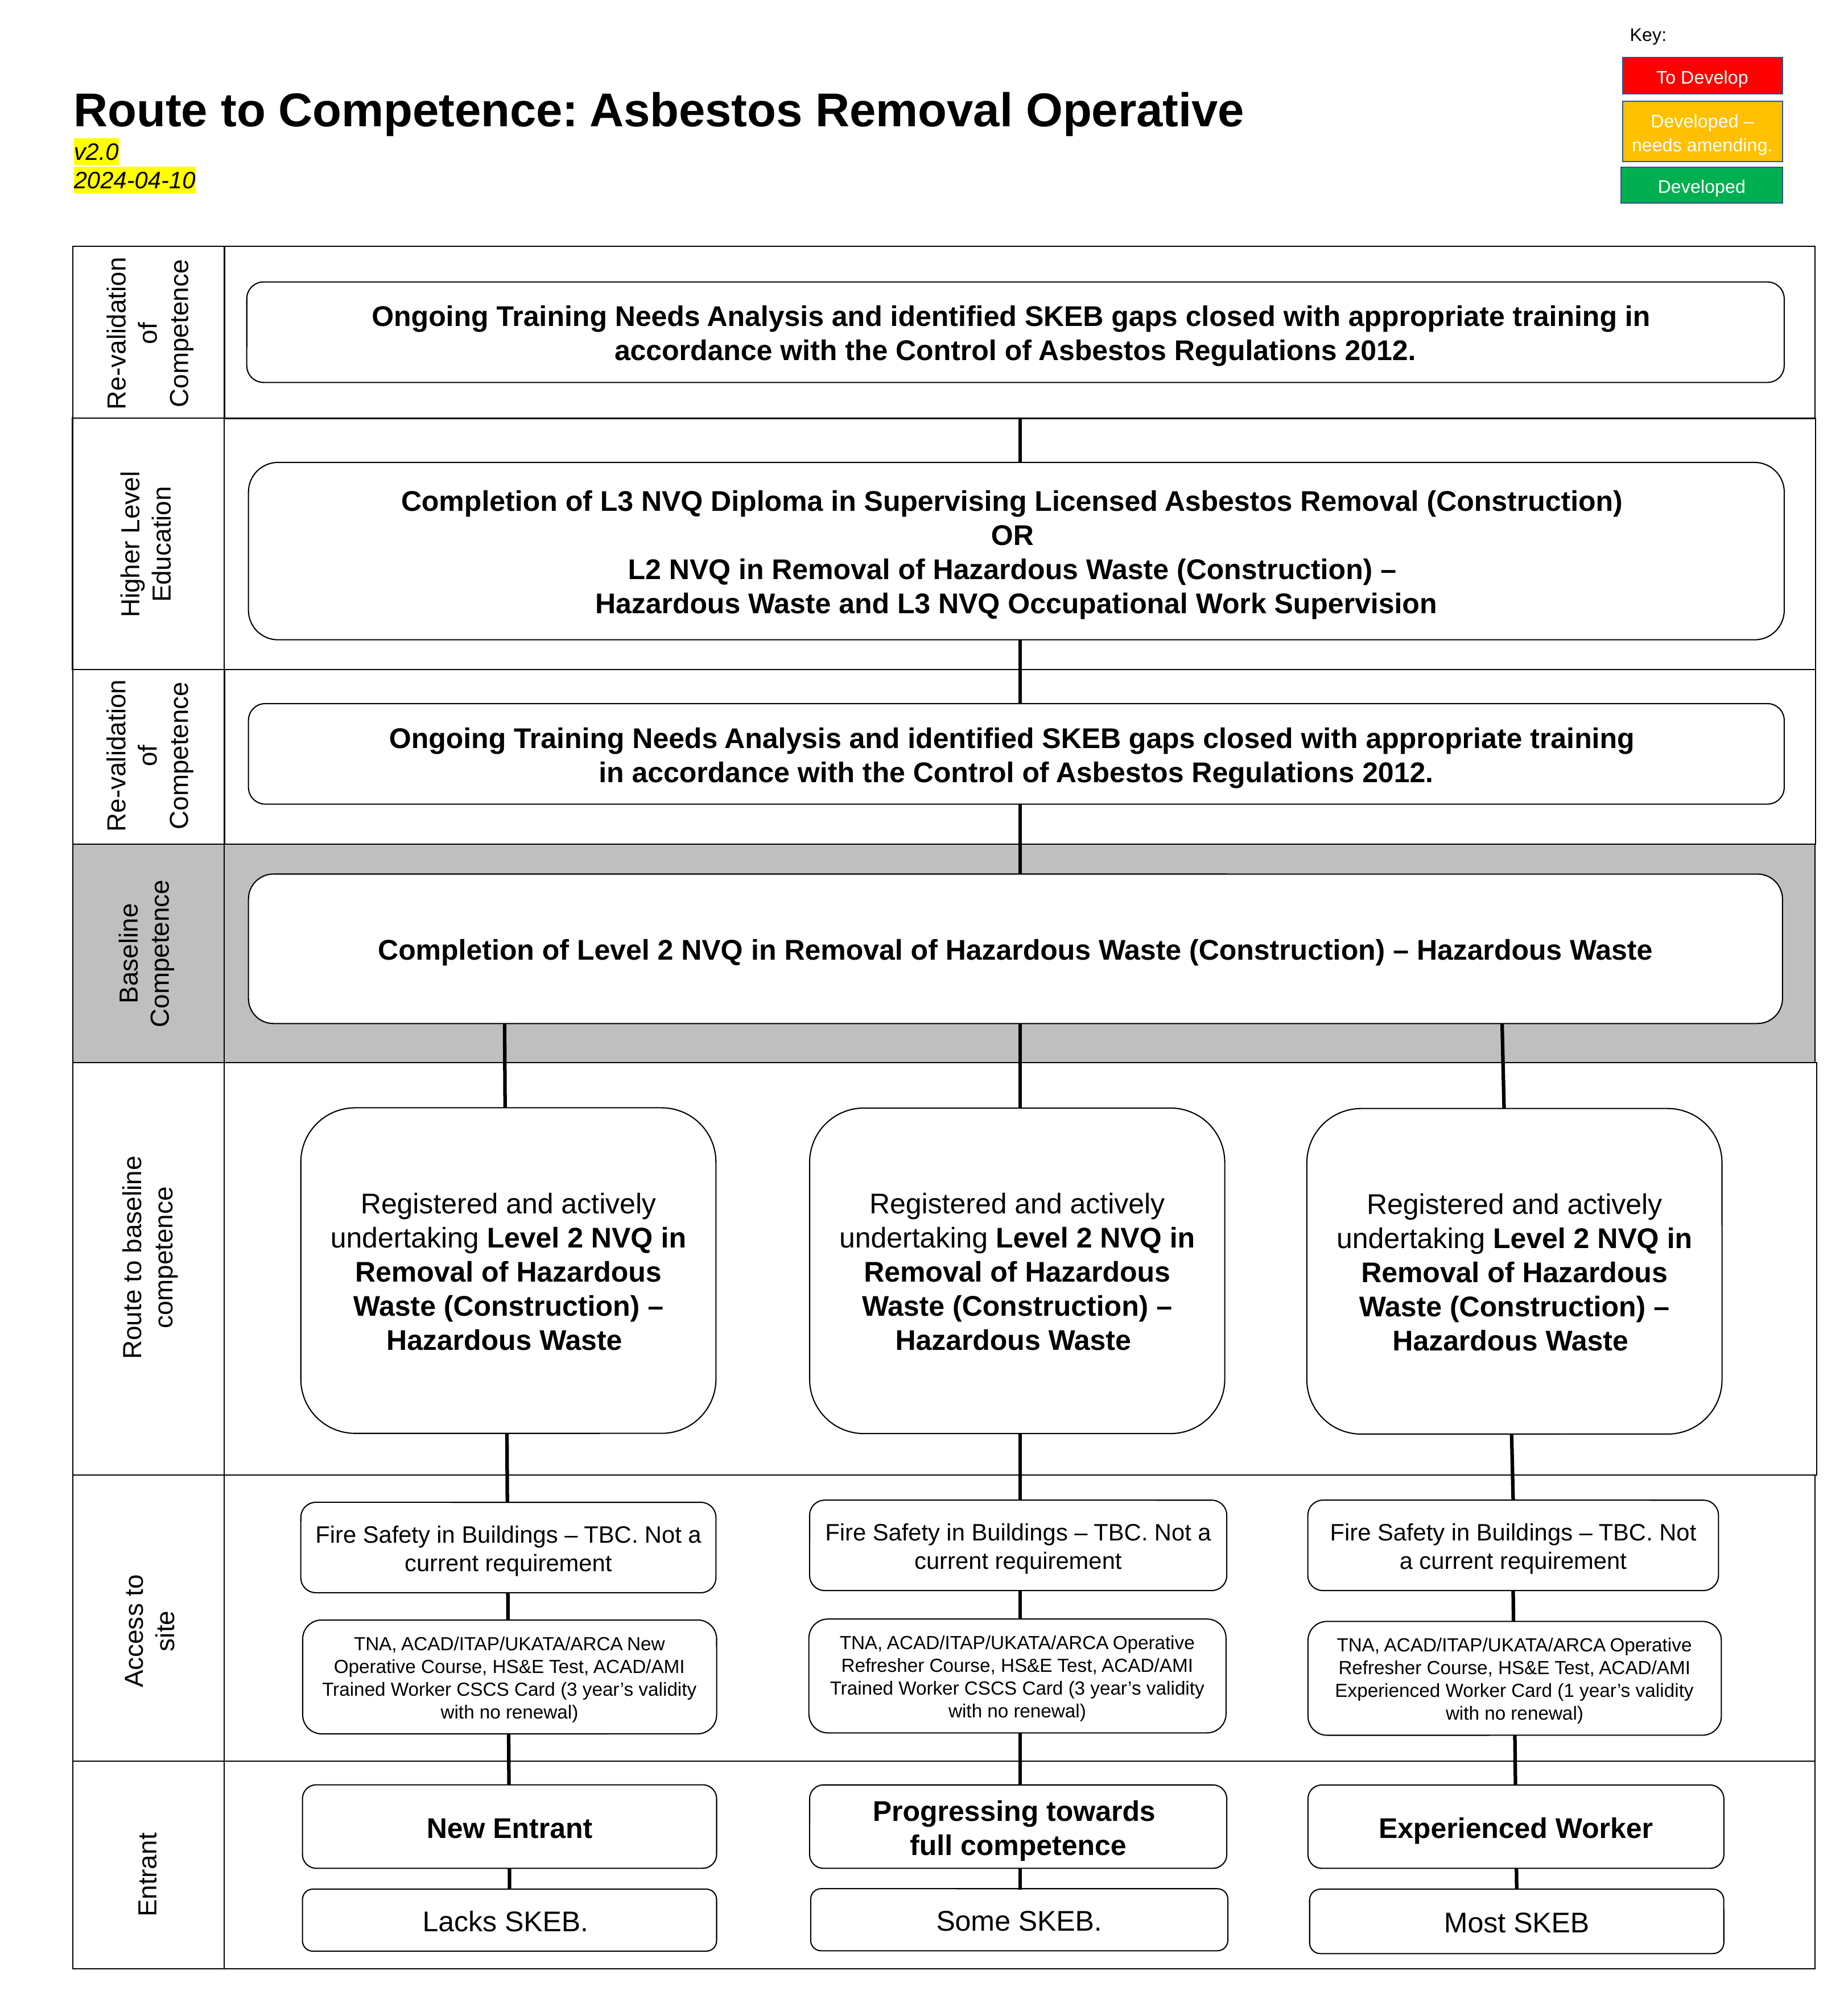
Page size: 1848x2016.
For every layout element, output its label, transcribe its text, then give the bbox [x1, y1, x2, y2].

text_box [1513, 1591, 1517, 1889]
text_box Experienced Worker [1307, 1784, 1513, 1869]
text_box Fire Safety in Buildings – TBC. Not a current requirement [300, 1501, 504, 1593]
text_box TNA, ACAD/ITAP/UKATA/ARCA Operative Refresher Course, HS&E Test, ACAD/AMI Experienced Worker Card (1 year’s validity with no renewal) [1517, 1621, 1722, 1736]
text_box Ongoing Training Needs Analysis and identified SKEB gaps closed with appropriate training in accordance with the Control of Asbestos Regulations 2012. [1021, 703, 1785, 805]
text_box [1621, 15, 1783, 204]
text_box Registered and actively undertaking Level 2 NVQ in Removal of Hazardous Waste (Construction) – Hazardous Waste [808, 1107, 1020, 1435]
text_box Ongoing Training Needs Analysis and identified SKEB gaps closed with appropriate training in accordance with the Control of Asbestos Regulations 2012. [248, 703, 1020, 805]
text_box Fire Safety in Buildings – TBC. Not a current requirement [1021, 1499, 1228, 1592]
text_box TNA, ACAD/ITAP/UKATA/ARCA Operative Refresher Course, HS&E Test, ACAD/AMI Trained Worker CSCS Card (3 year’s validity with no renewal) [1021, 1618, 1227, 1734]
text_box [510, 1063, 1018, 1474]
text_box TNA, ACAD/ITAP/UKATA/ARCA New Operative Course, HS&E Test, ACAD/AMI Trained Worker CSCS Card (3 year’s validity with no renewal) [302, 1619, 504, 1735]
text_box Registered and actively undertaking Level 2 NVQ in Removal of Hazardous Waste (Construction) – Hazardous Waste [300, 1107, 504, 1434]
text_box [225, 670, 1018, 845]
text_box Route to Competence: Asbestos Removal Operative v2.0 2024-04-10 [65, 75, 1425, 197]
text_box Completion of Level 2 NVQ in Removal of Hazardous Waste (Construction) – Hazardous Waste [1021, 873, 1783, 1024]
text_box TNA, ACAD/ITAP/UKATA/ARCA Operative Refresher Course, HS&E Test, ACAD/AMI Experienced Worker Card (1 year’s validity with no renewal) [1307, 1621, 1513, 1736]
text_box [1515, 1474, 1816, 1761]
text_box Experienced Worker [1517, 1784, 1725, 1869]
text_box Completion of L3 NVQ Diploma in Supervising Licensed Asbestos Removal (Construction) OR L2 NVQ in Removal of Hazardous Waste (Construction) – Hazardous Waste and L3 NVQ Occupational Work Supervision [1021, 461, 1785, 641]
text_box [225, 845, 1018, 1063]
text_box [1022, 418, 1816, 670]
text_box Completion of Level 2 NVQ in Removal of Hazardous Waste (Construction) – Hazardous Waste [248, 873, 1020, 1024]
text_box Registered and actively undertaking Level 2 NVQ in Removal of Hazardous Waste (Construction) – Hazardous Waste [1306, 1108, 1500, 1435]
text_box New Entrant [302, 1784, 504, 1869]
text_box New Entrant [510, 1784, 717, 1869]
text_box Registered and actively undertaking Level 2 NVQ in Removal of Hazardous Waste (Construction) – Hazardous Waste [1513, 1108, 1723, 1435]
text_box [225, 1063, 504, 1474]
text_box Lacks SKEB. [302, 1888, 717, 1952]
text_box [504, 951, 510, 1889]
text_box Progressing towards full competence [1021, 1784, 1228, 1869]
text_box [1022, 670, 1816, 845]
text_box Progressing towards full competence [808, 1784, 1020, 1869]
text_box Ongoing Training Needs Analysis and identified SKEB gaps closed with appropriate training in accordance with the Control of Asbestos Regulations 2012. [246, 281, 1785, 383]
text_box TNA, ACAD/ITAP/UKATA/ARCA Operative Refresher Course, HS&E Test, ACAD/AMI Trained Worker CSCS Card (3 year’s validity with no renewal) [808, 1618, 1020, 1734]
text_box Registered and actively undertaking Level 2 NVQ in Removal of Hazardous Waste (Construction) – Hazardous Waste [510, 1107, 717, 1434]
text_box Most SKEB [1309, 1888, 1725, 1955]
text_box [72, 246, 225, 1969]
text_box Completion of L3 NVQ Diploma in Supervising Licensed Asbestos Removal (Construction) OR L2 NVQ in Removal of Hazardous Waste (Construction) – Hazardous Waste and L3 NVQ Occupational Work Supervision [248, 461, 1020, 641]
text_box Registered and actively undertaking Level 2 NVQ in Removal of Hazardous Waste (Construction) – Hazardous Waste [1021, 1107, 1226, 1435]
text_box Fire Safety in Buildings – TBC. Not a current requirement [1307, 1499, 1719, 1592]
text_box [225, 419, 1018, 670]
text_box [510, 1474, 1018, 1761]
text_box [225, 246, 1816, 419]
text_box [1022, 1474, 1513, 1761]
text_box [225, 1761, 1816, 1969]
text_box [1022, 1063, 1500, 1474]
text_box [225, 1474, 504, 1761]
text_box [1500, 935, 1513, 1501]
text_box TNA, ACAD/ITAP/UKATA/ARCA New Operative Course, HS&E Test, ACAD/AMI Trained Worker CSCS Card (3 year’s validity with no renewal) [510, 1619, 717, 1735]
text_box [1513, 1062, 1817, 1476]
text_box Some SKEB. [810, 1888, 1229, 1952]
text_box Fire Safety in Buildings – TBC. Not a current requirement [510, 1501, 717, 1593]
text_box Fire Safety in Buildings – TBC. Not a current requirement [808, 1499, 1020, 1592]
text_box [1022, 845, 1816, 1063]
